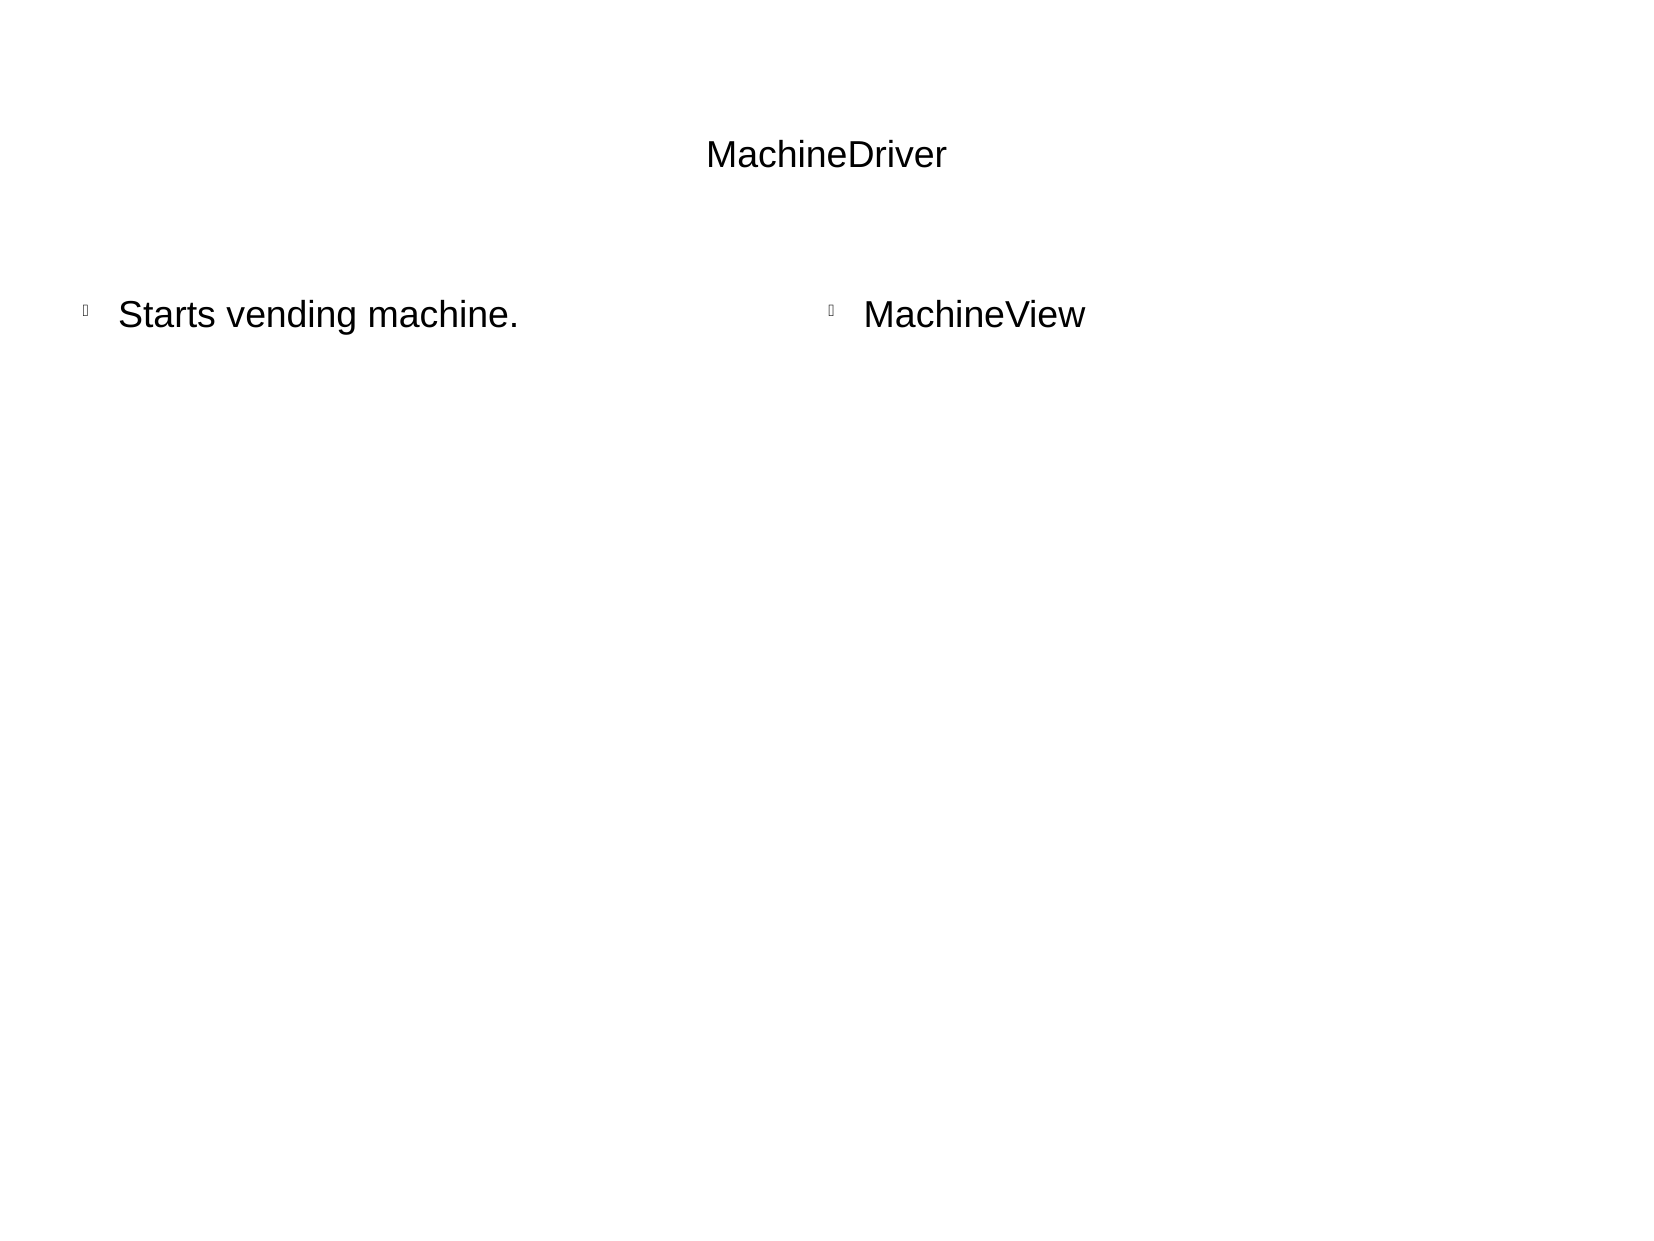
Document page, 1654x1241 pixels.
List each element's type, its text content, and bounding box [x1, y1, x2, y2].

text_box MachineDriver [82, 49, 1571, 257]
text_box MachineView [828, 290, 1539, 1010]
text_box Starts vending machine. [82, 290, 793, 1010]
